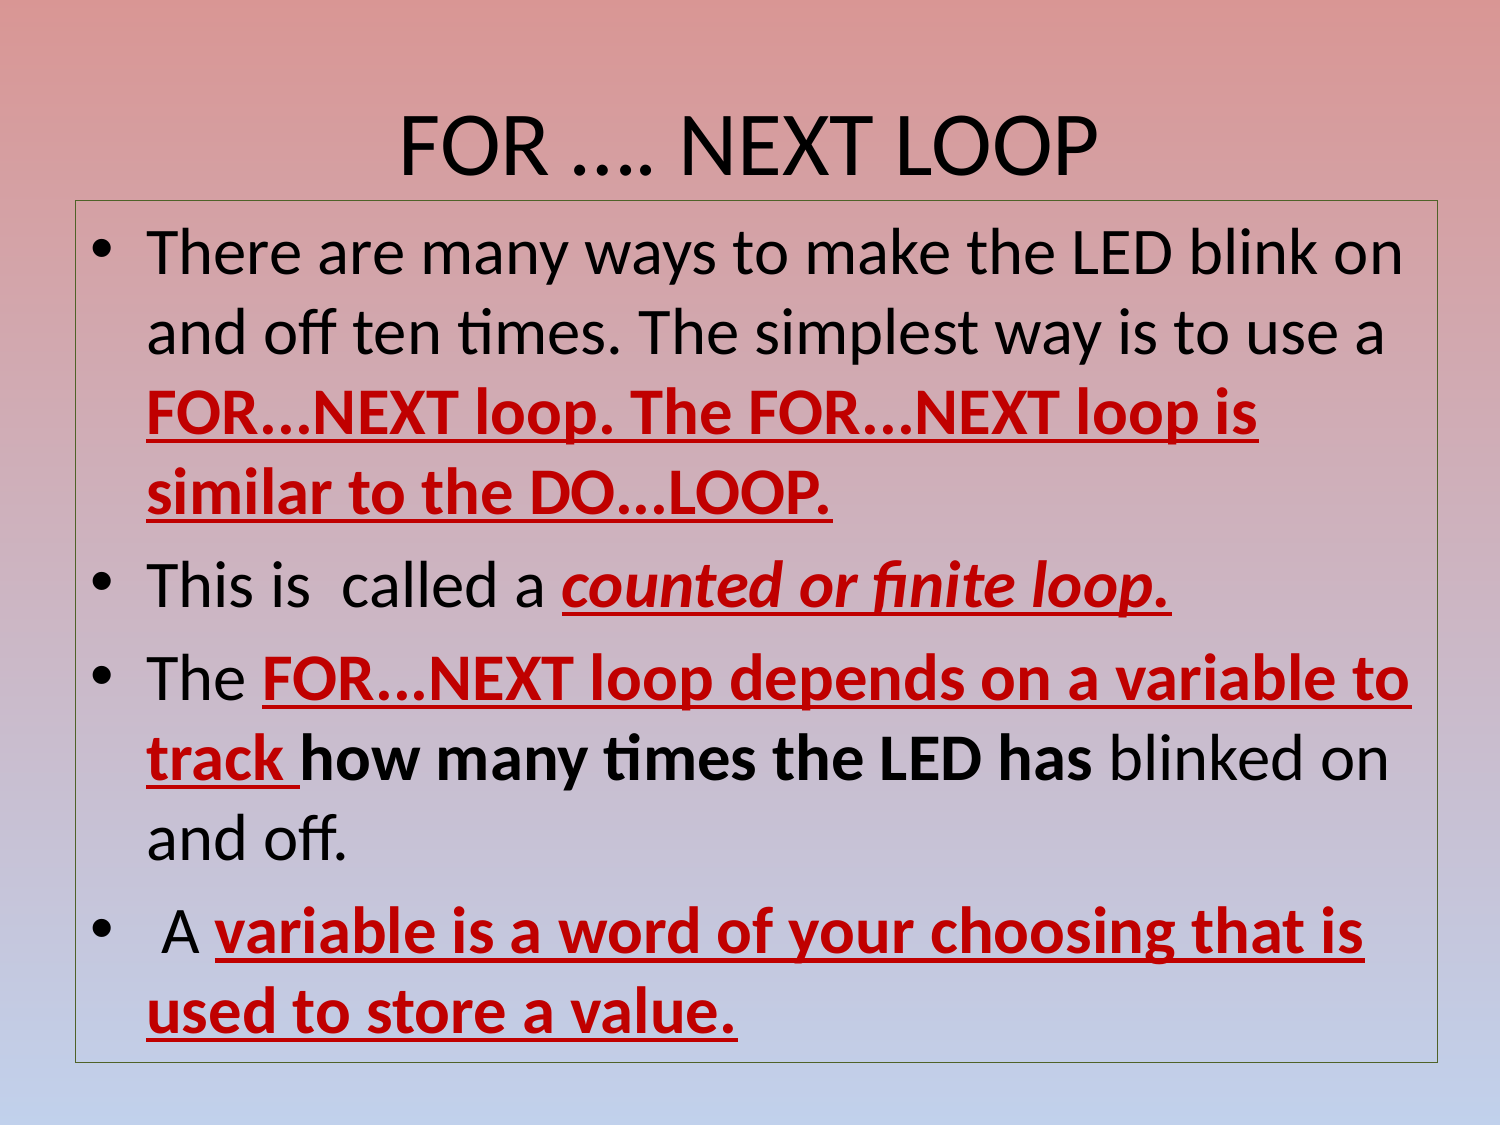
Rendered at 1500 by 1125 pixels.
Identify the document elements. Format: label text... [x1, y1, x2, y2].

list There are many ways to make the LED blink on and off ten times. The simplest way is to use a FOR...NEXT loop. The FOR...NEXT loop is similar to the DO...LOOP. This is called a counted or finite loop. The FOR...NEXT loop depends on a variable to track how many times the LED has blinked on and off. A variable is a word of your choosing that is used to store a value. [75, 200, 1438, 1063]
title FOR …. NEXT LOOP [75, 45, 1425, 200]
